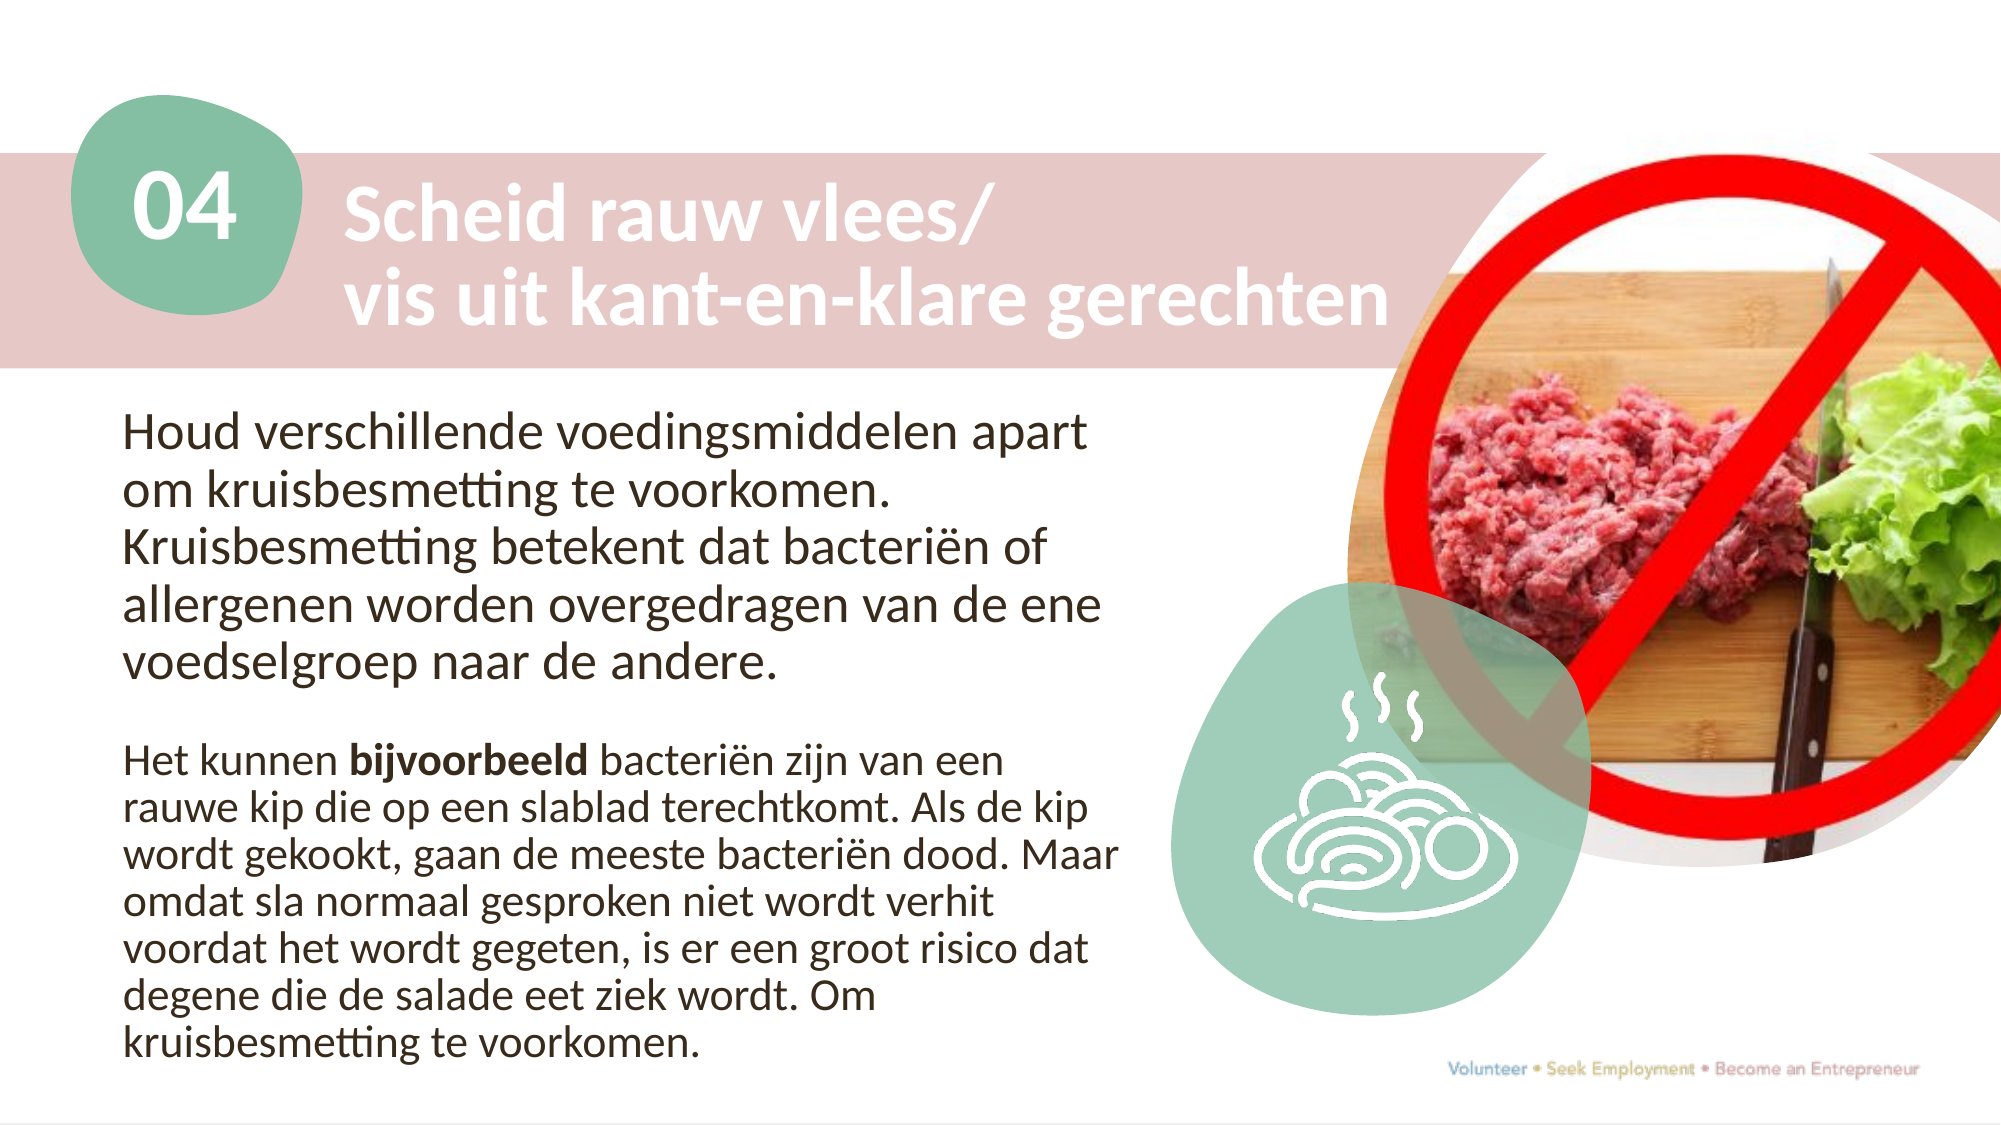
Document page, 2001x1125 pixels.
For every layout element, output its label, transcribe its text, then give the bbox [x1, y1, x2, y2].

picture [1418, 1046, 1971, 1103]
text_box 04 [58, 142, 313, 284]
text_box Scheid rauw vlees/ vis uit kant-en-klare gerechten [328, 167, 1347, 356]
text_box Houd verschillende voedingsmiddelen apart om kruisbesmetting te voorkomen. Kruisbesmetting betekent dat bacteriën of allergenen worden overgedragen van de ene voedselgroep naar de andere. Het kunnen bijvoorbeeld bacteriën zijn van een rauwe kip die op een slablad terechtkomt. Als de kip wordt gekookt, gaan de meeste bacteriën dood. Maar omdat sla normaal gesproken niet wordt verhit voordat het wordt gegeten, is er een groot risico dat degene die de salade eet ziek wordt. Om kruisbesmetting te voorkomen. [108, 395, 1138, 909]
text_box [106, 284, 278, 316]
text_box [0, 152, 1347, 369]
text_box [1171, 663, 1576, 1016]
text_box [82, 95, 285, 142]
text_box [1248, 583, 1347, 648]
picture [1237, 107, 2001, 944]
